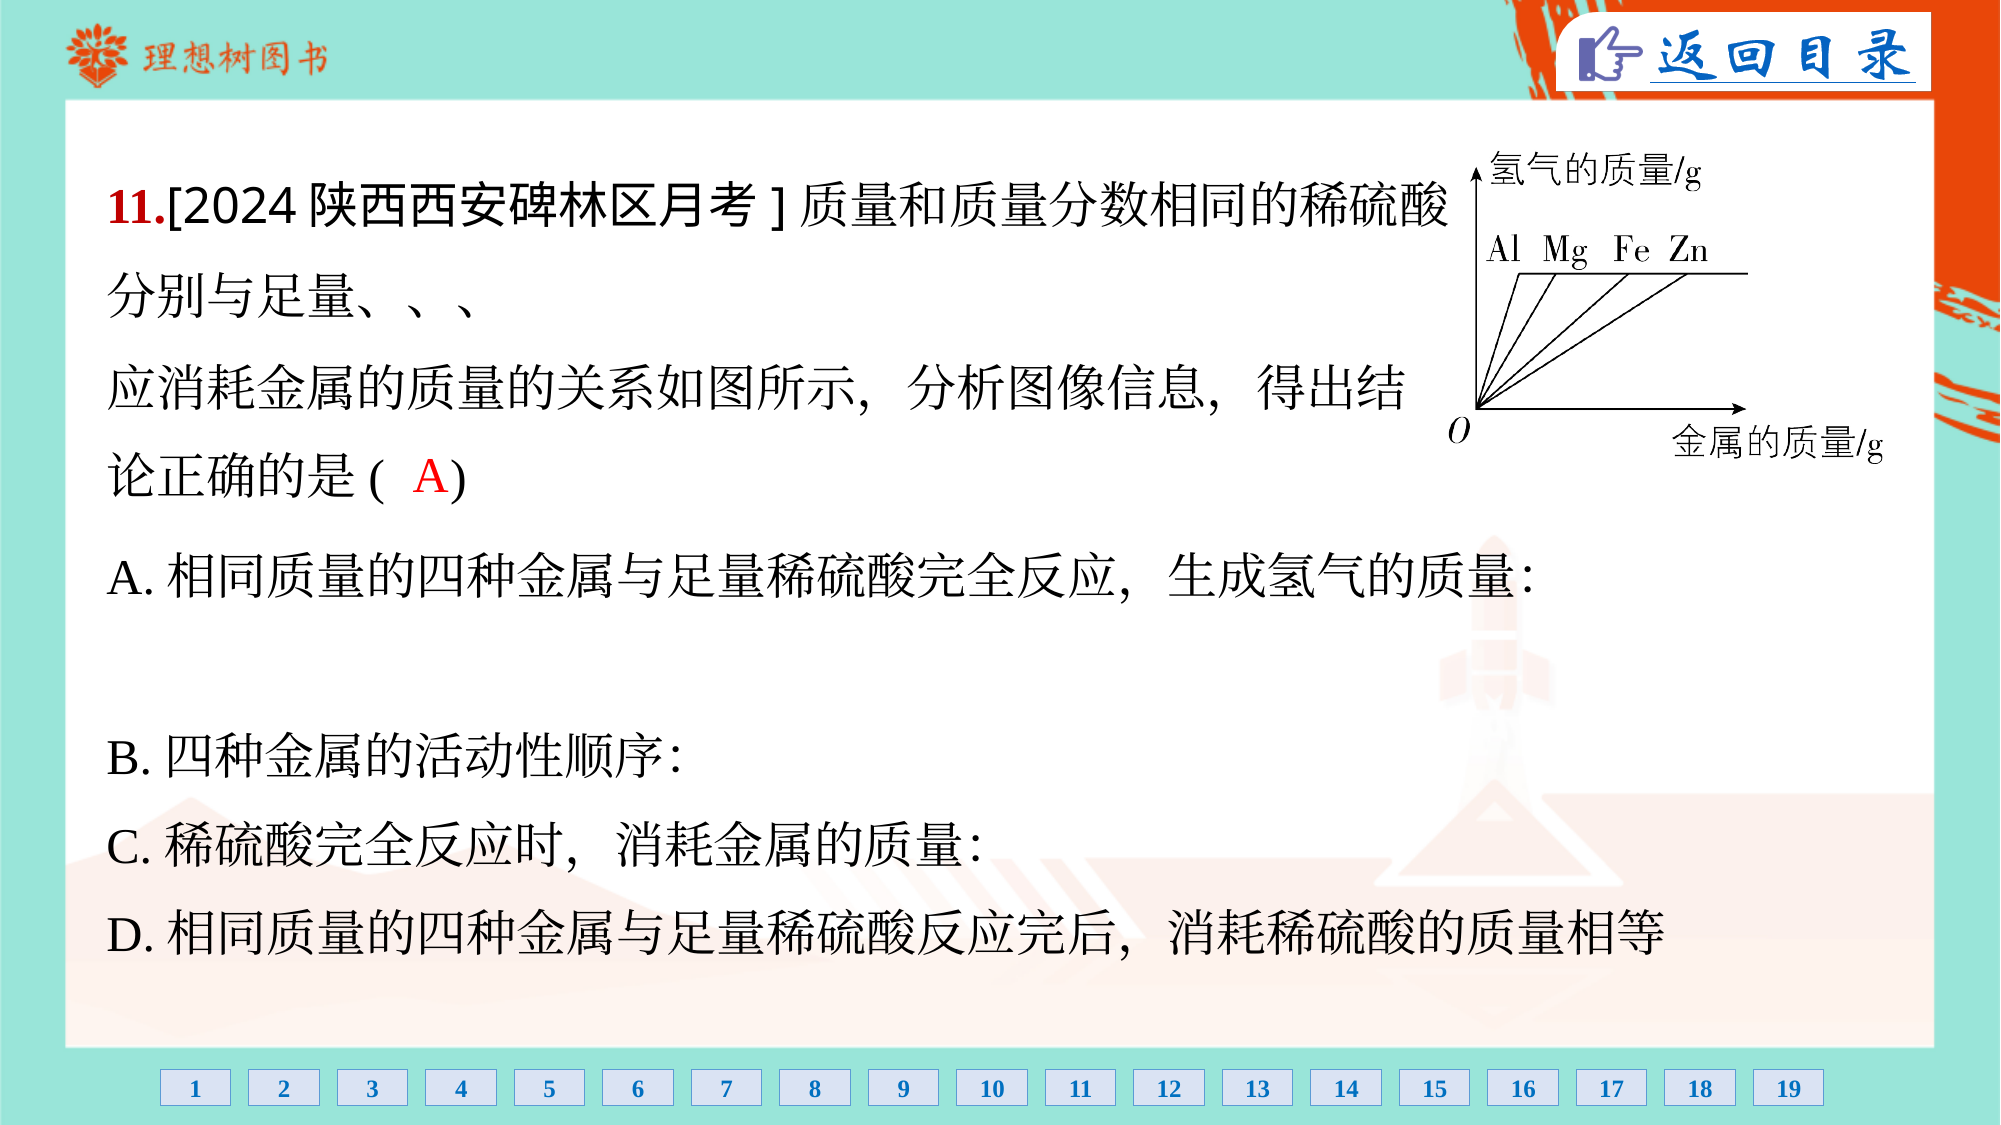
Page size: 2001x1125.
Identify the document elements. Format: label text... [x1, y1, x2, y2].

text_box A [394, 414, 467, 494]
picture [0, 0, 2000, 1125]
